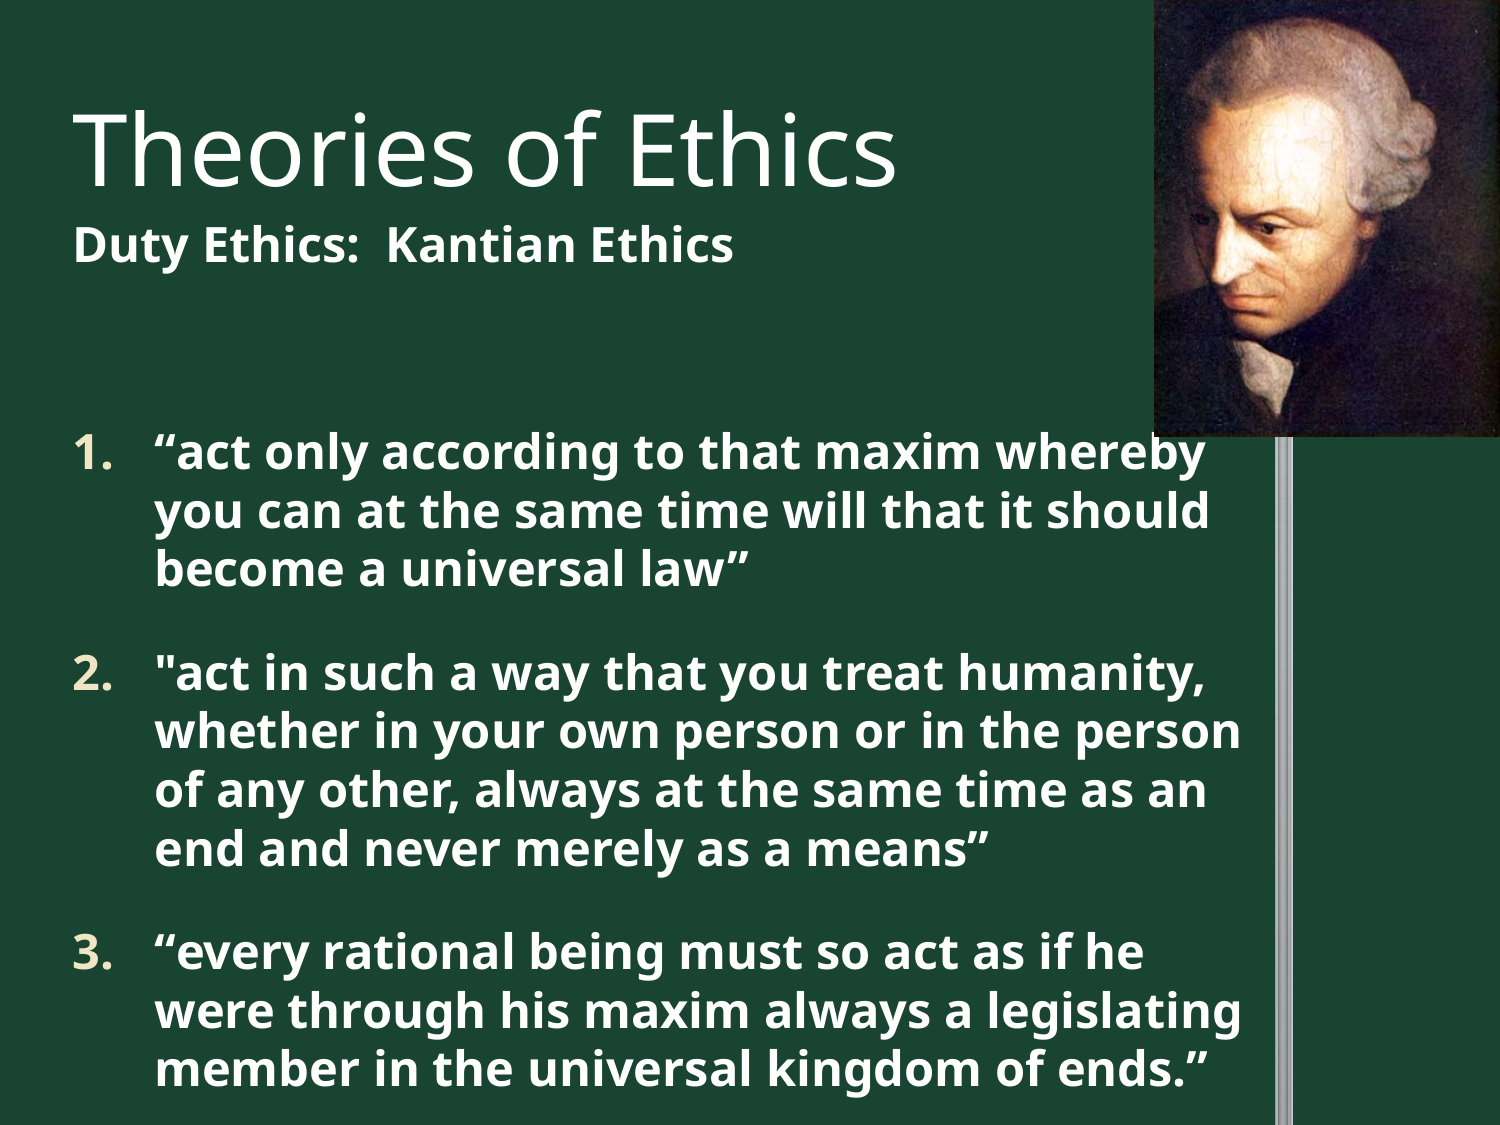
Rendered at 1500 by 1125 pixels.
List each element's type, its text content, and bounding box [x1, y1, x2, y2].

picture [1153, 0, 1500, 437]
title Theories of Ethics [57, 86, 1148, 206]
list Duty Ethics: Kantian Ethics “act only according to that maxim whereby you can at the same time will that it should become a universal law” "act in such a way that you treat humanity, whether in your own person or in the person of any other, always at the same time as an end and never merely as a means” “every rational being must so act as if he were through his maxim always a legislating member in the universal kingdom of ends.” [57, 206, 1268, 1125]
picture [1275, 442, 1293, 1125]
